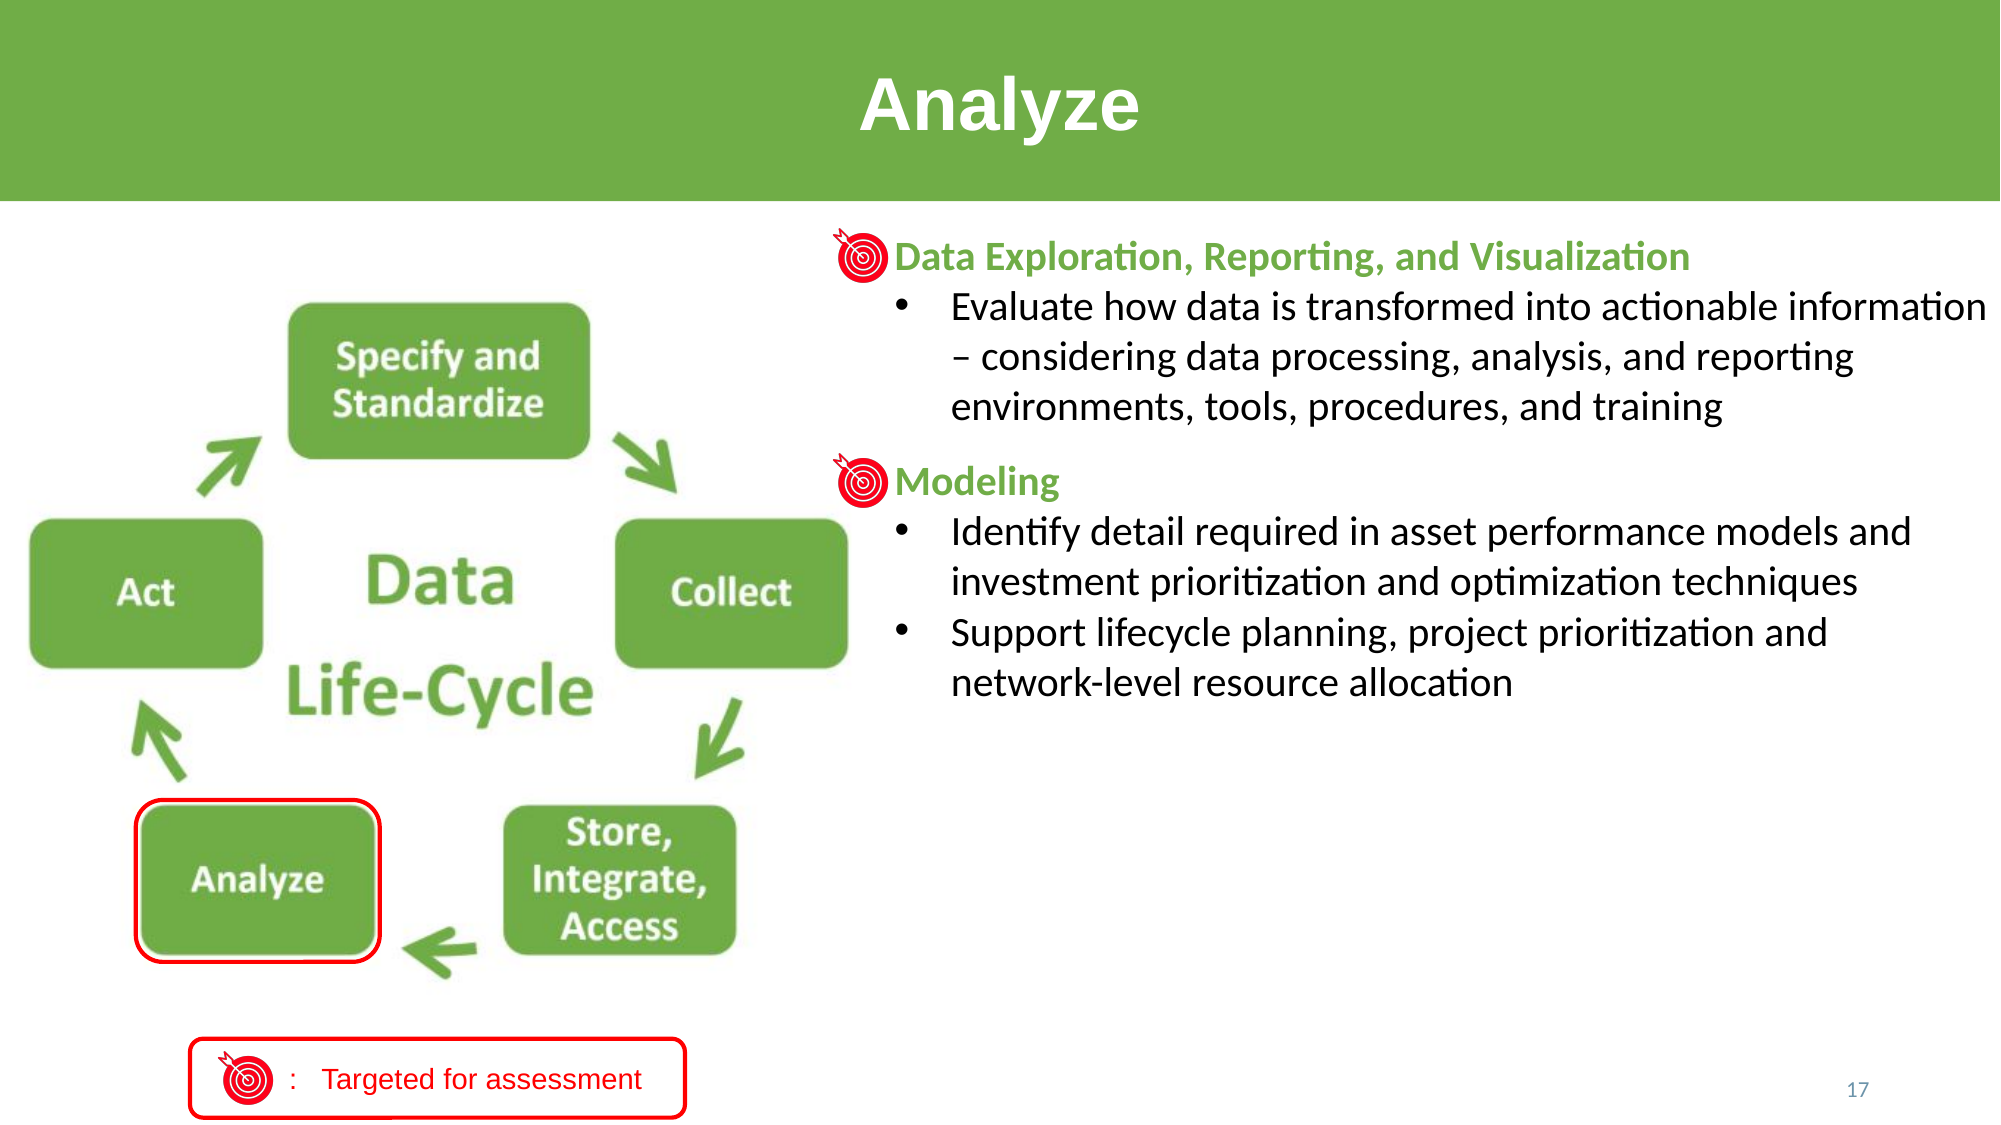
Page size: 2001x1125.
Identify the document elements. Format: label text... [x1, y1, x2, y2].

picture [3, 288, 889, 1007]
picture [832, 227, 889, 284]
text_box 17 [1715, 1066, 2000, 1111]
title Analyze [0, 0, 2000, 202]
text_box Data Exploration, Reporting, and Visualization Evaluate how data is transformed into actionable information – considering data processing, analysis, and reporting environments, tools, procedures, and training Modeling Identify detail required in asset performance models and investment prioritization and optimization techniques Support lifecycle planning, project prioritization and network-level resource allocation [894, 229, 1988, 780]
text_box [189, 1038, 686, 1118]
